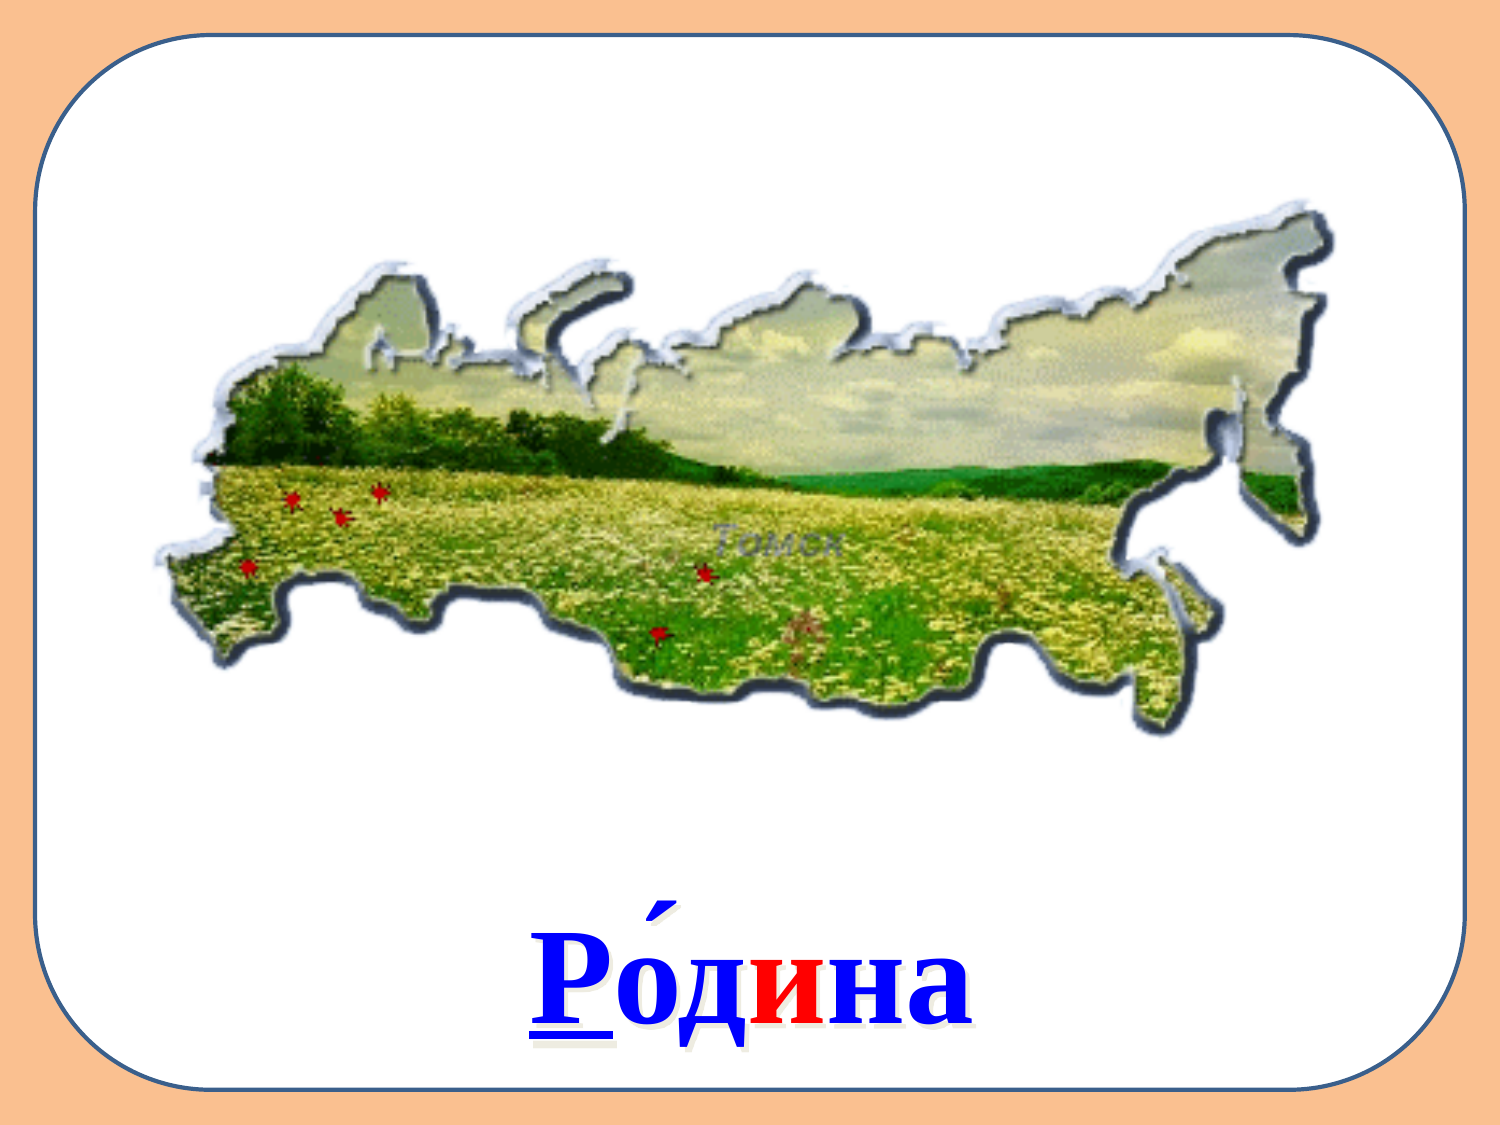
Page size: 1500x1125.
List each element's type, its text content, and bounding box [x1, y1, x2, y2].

picture [140, 163, 1389, 774]
text_box Ро́дина [76, 878, 1427, 1067]
text_box [127, 1071, 1373, 1092]
text_box [32, 32, 1467, 1031]
